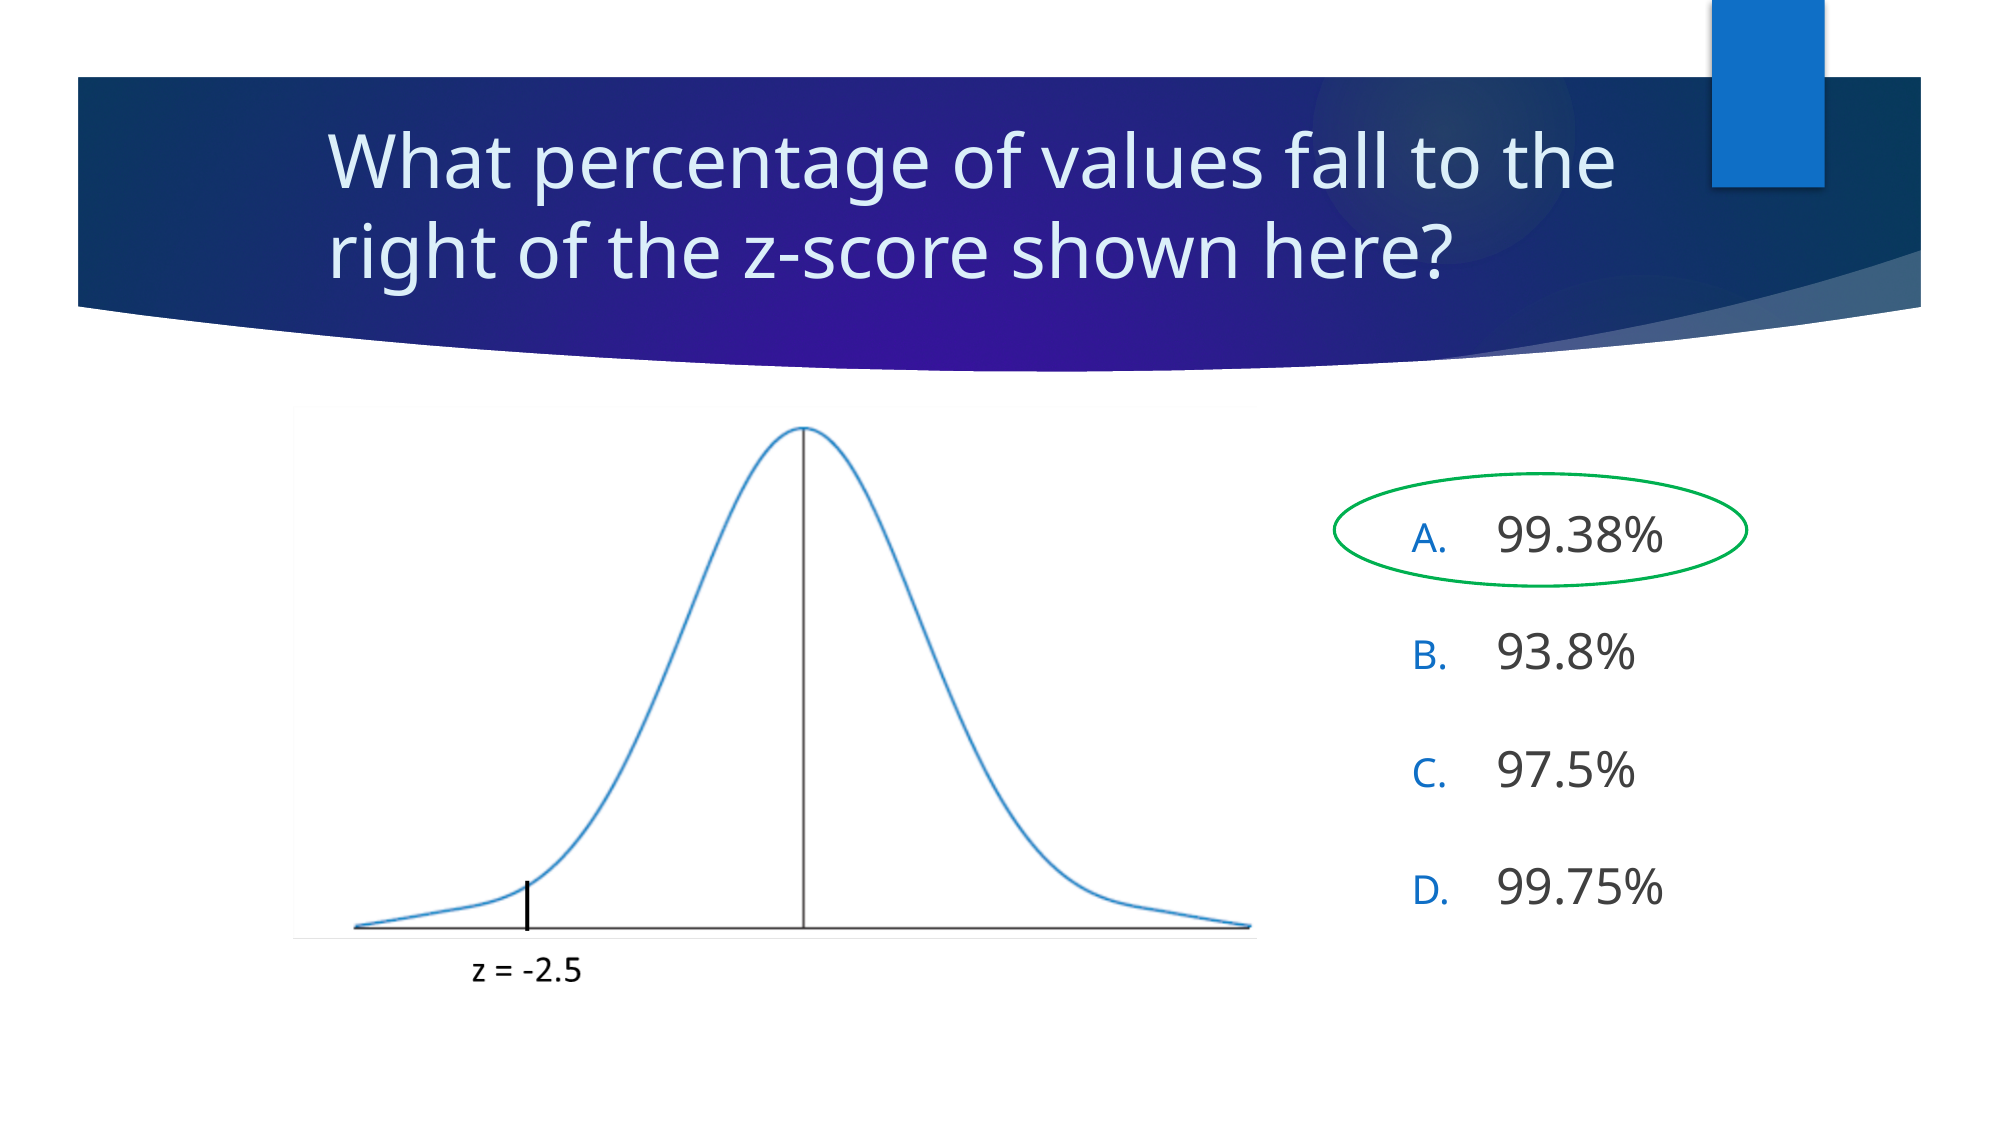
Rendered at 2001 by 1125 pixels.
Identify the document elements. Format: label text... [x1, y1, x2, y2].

title What percentage of values fall to the right of the z-score shown here? [312, 110, 1663, 298]
list 99.38% 93.8% 97.5% 99.75% [1330, 474, 1713, 860]
picture [287, 372, 1257, 1015]
text_box [1332, 472, 1749, 588]
